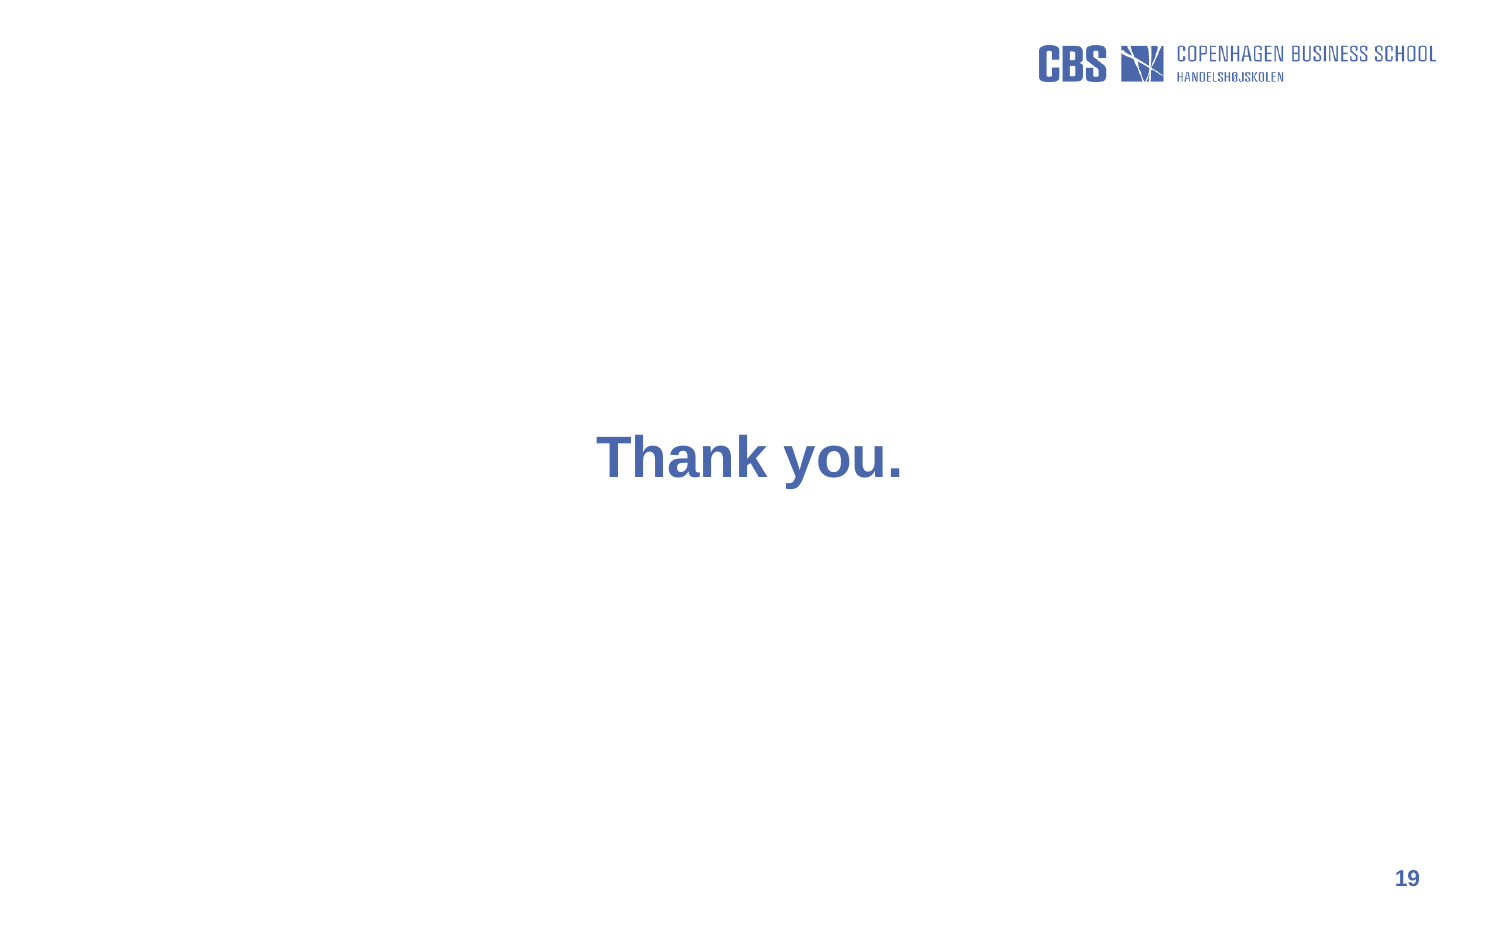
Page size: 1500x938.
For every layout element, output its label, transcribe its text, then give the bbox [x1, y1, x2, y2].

picture [1039, 45, 1436, 82]
list Thank you. [277, 419, 1223, 519]
